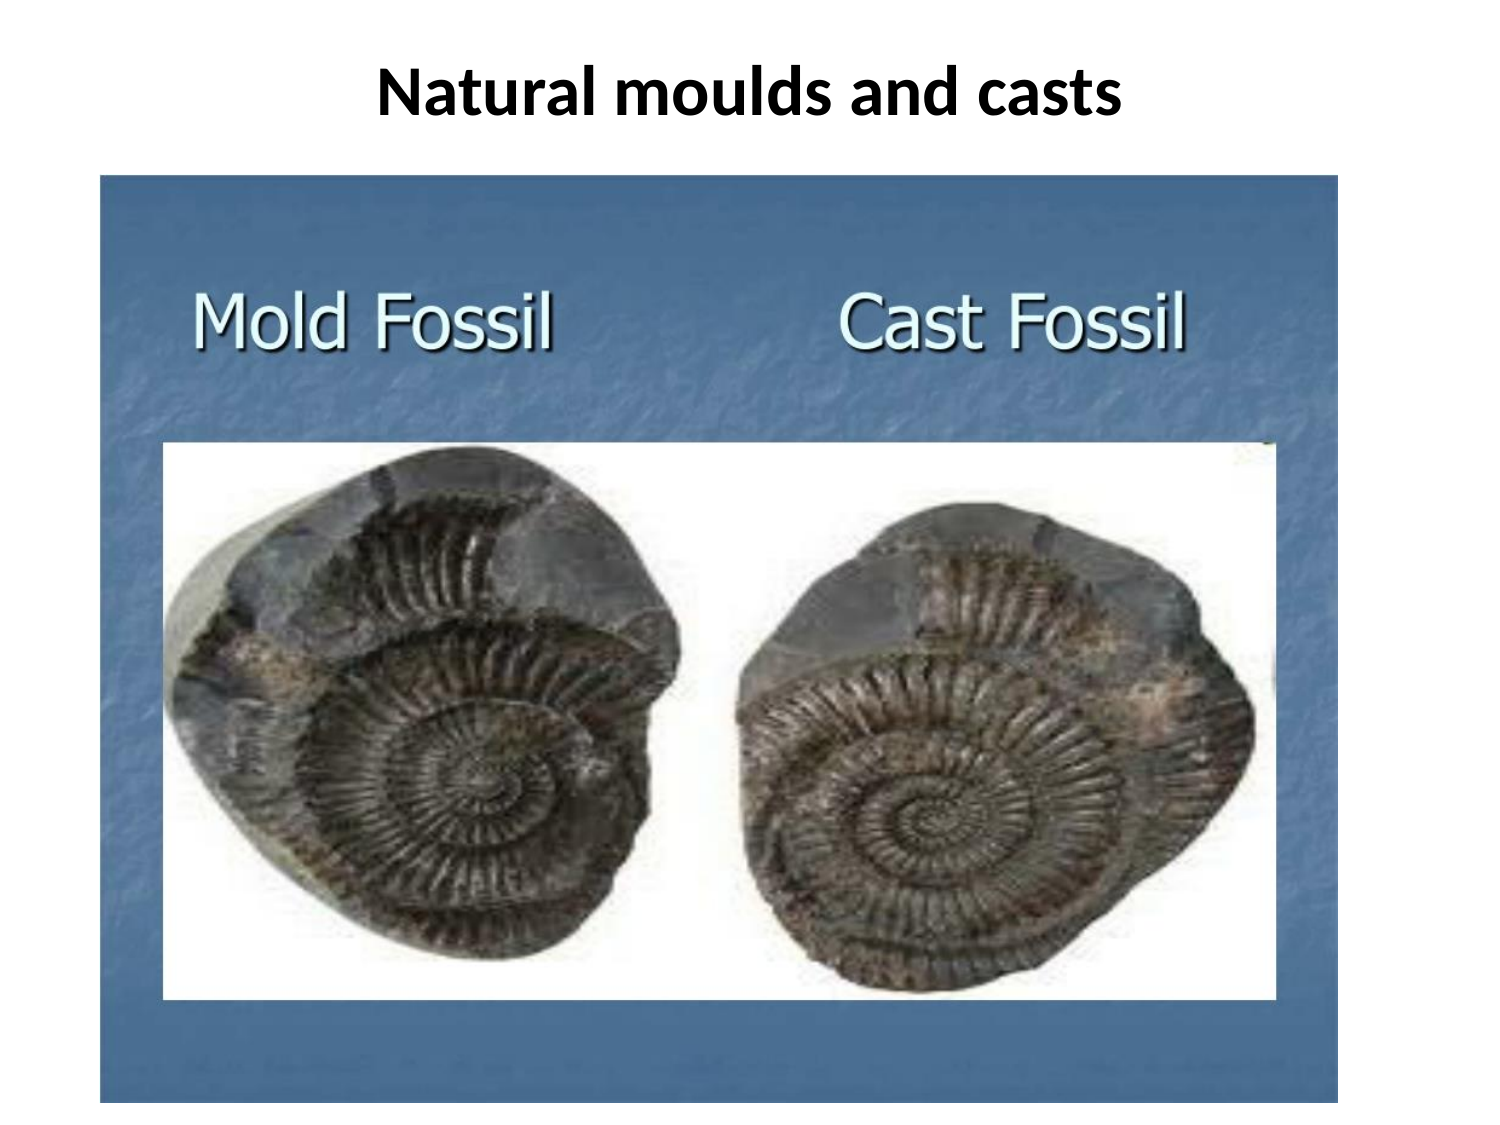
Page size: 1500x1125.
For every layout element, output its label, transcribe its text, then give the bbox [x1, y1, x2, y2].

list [99, 174, 1338, 1104]
title Natural moulds and casts [75, 0, 1425, 138]
